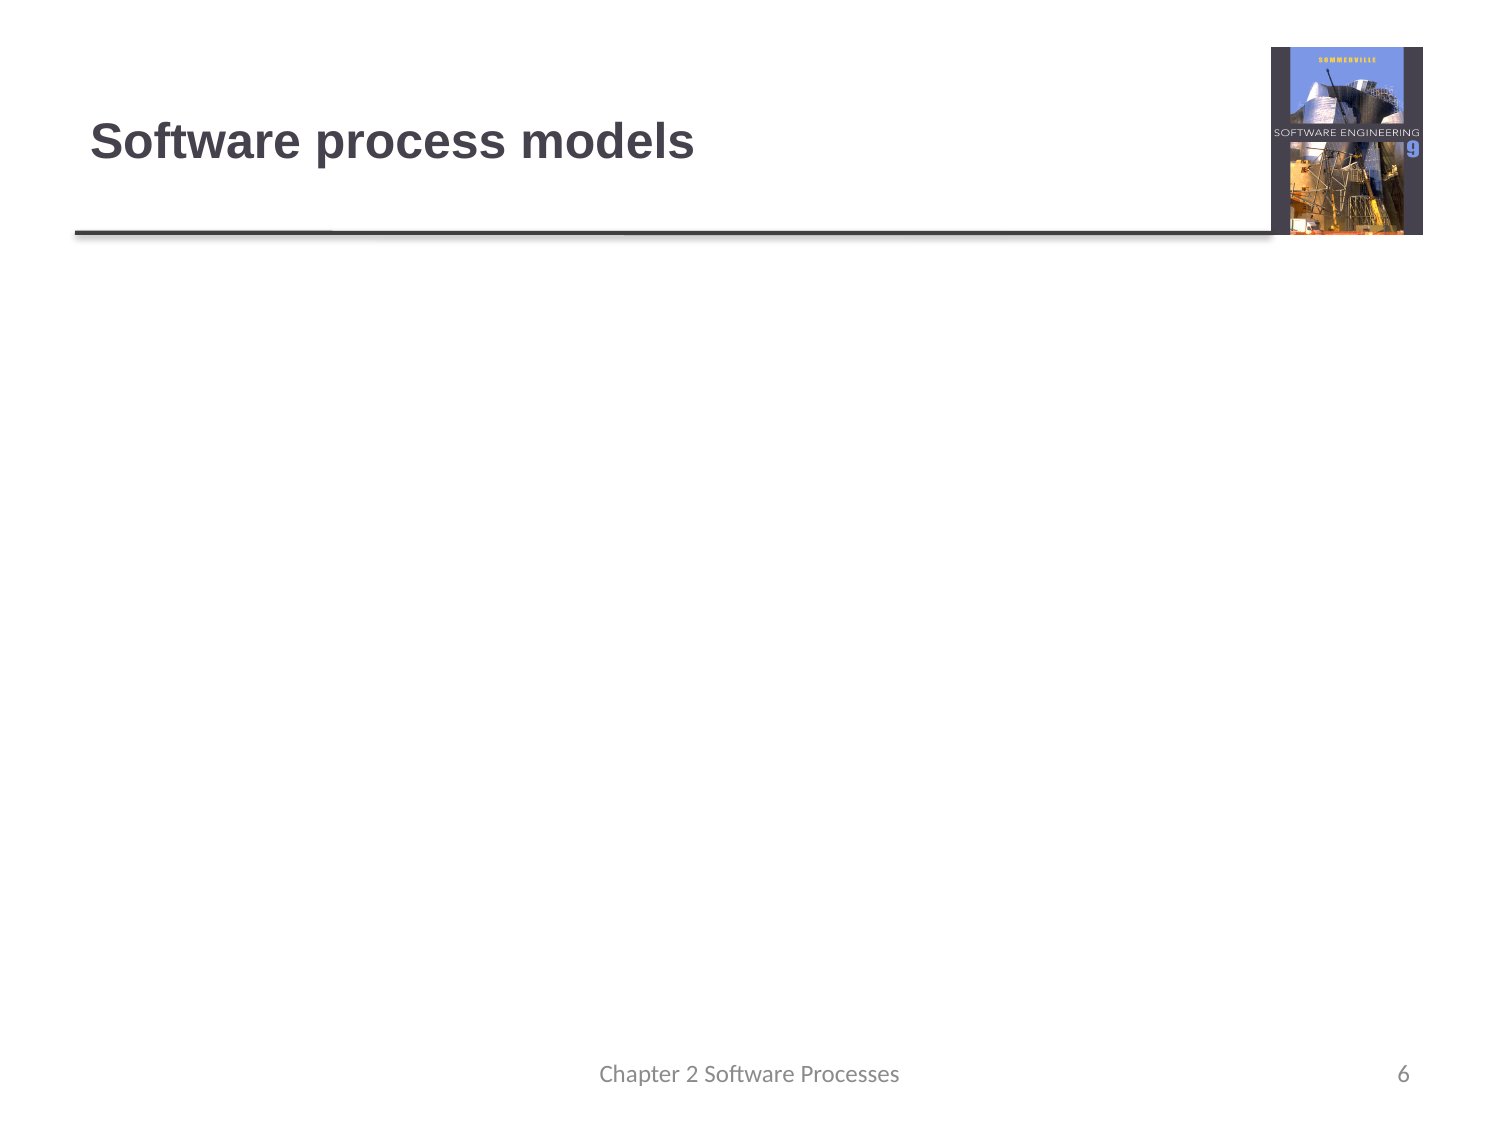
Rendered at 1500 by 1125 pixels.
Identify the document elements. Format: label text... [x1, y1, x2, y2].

title Software process models [74, 44, 1272, 233]
picture [1272, 47, 1423, 235]
footer Chapter 2 Software Processes [512, 1042, 988, 1103]
slide_number 6 [1074, 1042, 1425, 1103]
